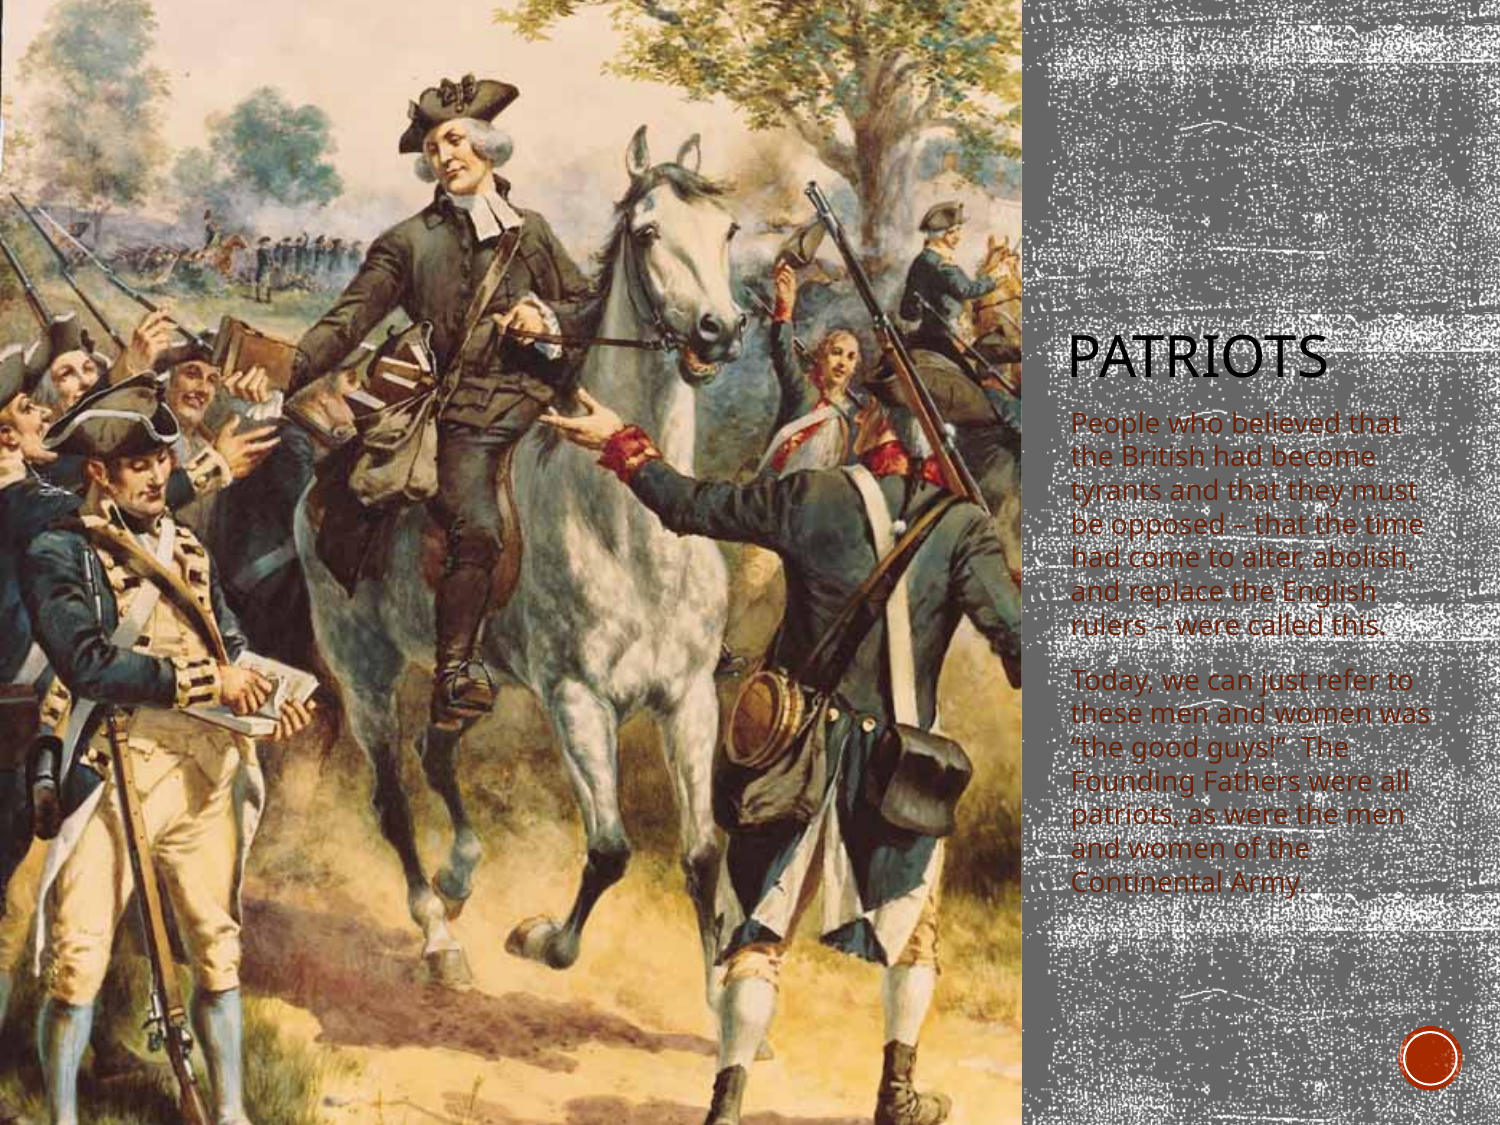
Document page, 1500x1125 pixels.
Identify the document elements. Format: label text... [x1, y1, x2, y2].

picture [0, 0, 1022, 1125]
title patriots [1051, 112, 1446, 397]
list People who believed that the British had become tyrants and that they must be opposed – that the time had come to alter, abolish, and replace the English rulers – were called this. Today, we can just refer to these men and women was “the good guys!” The Founding Fathers were all patriots, as were the men and women of the Continental Army. [1036, 397, 1461, 1038]
